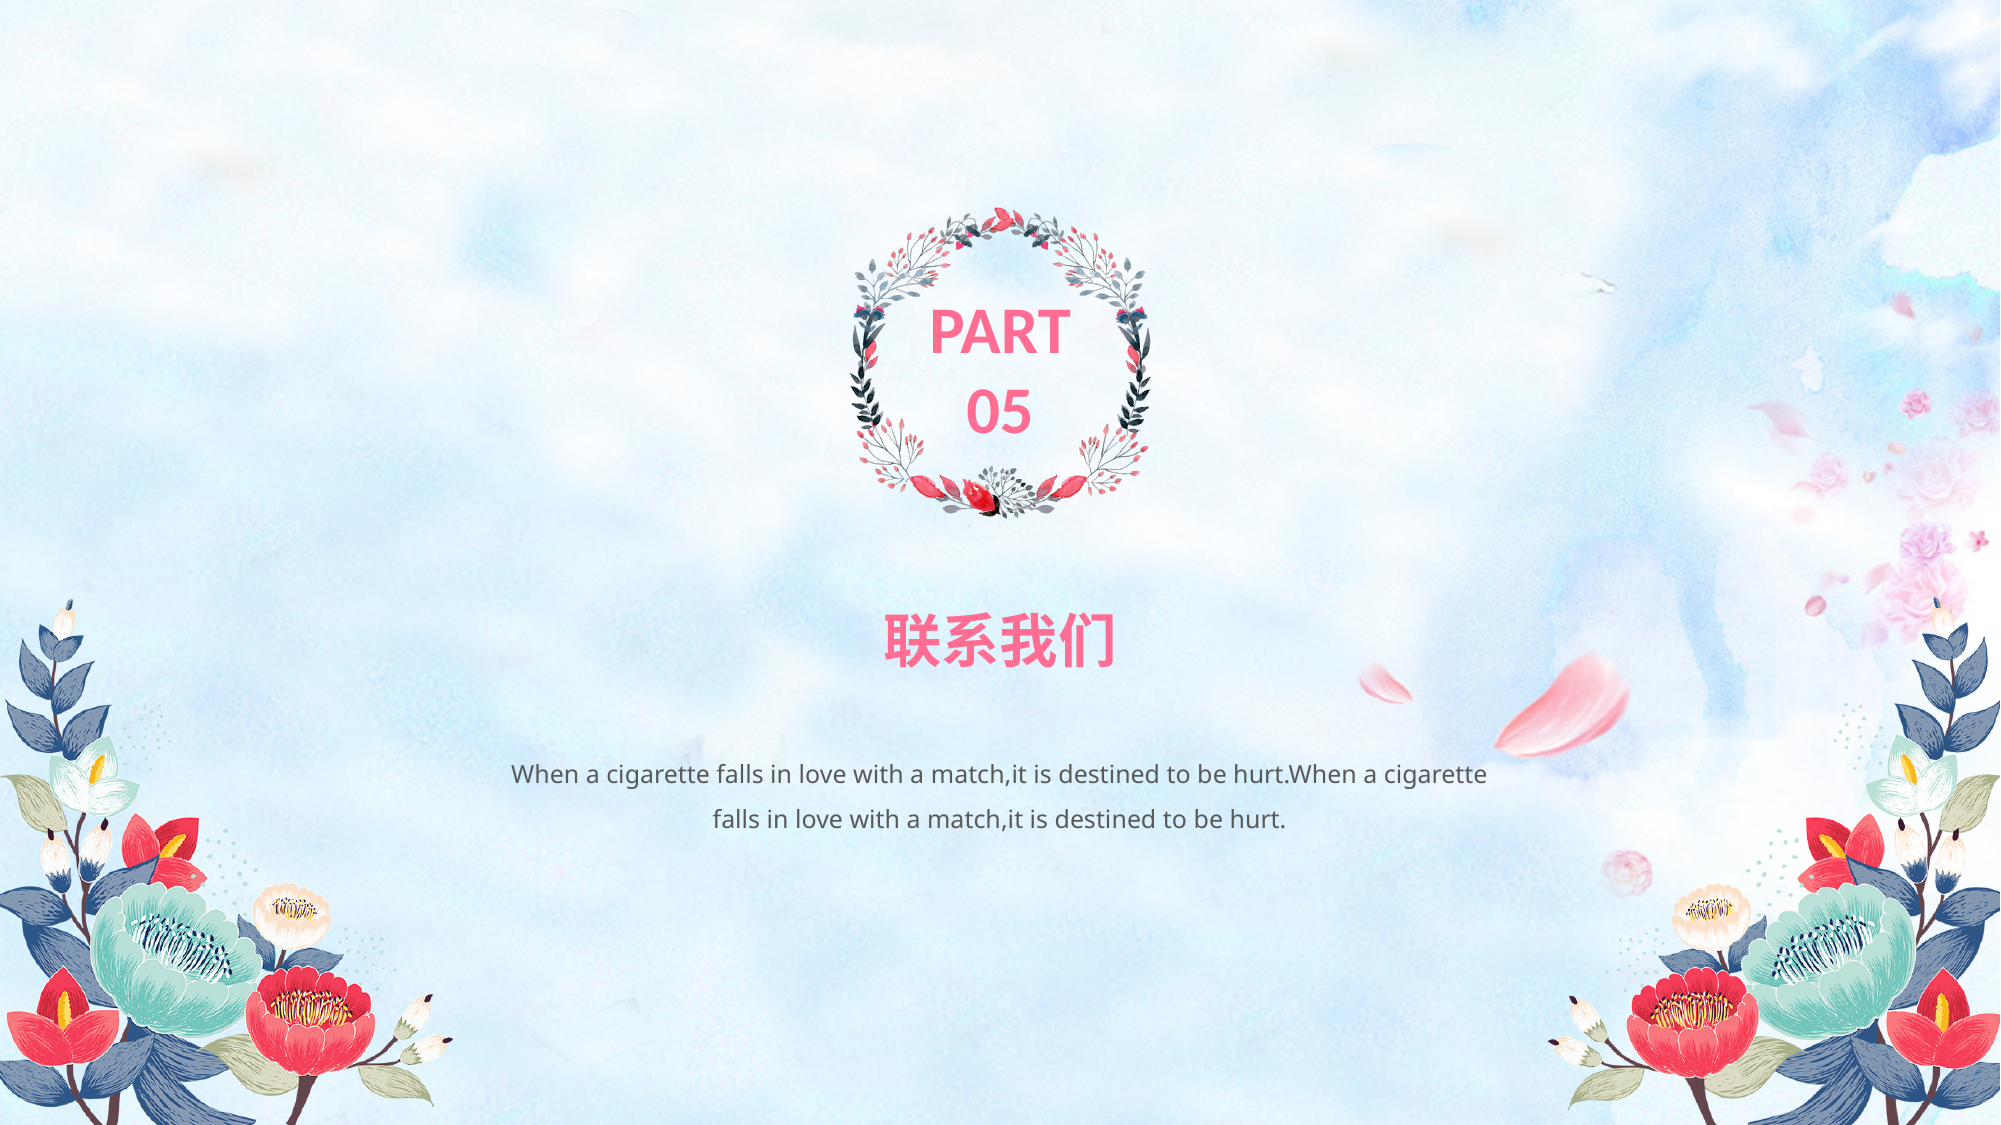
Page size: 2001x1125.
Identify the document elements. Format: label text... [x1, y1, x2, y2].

picture [0, 0, 2001, 1125]
text_box When a cigarette falls in love with a match,it is destined to be hurt.When a cigarette falls in love with a match,it is destined to be hurt. [480, 736, 1520, 842]
text_box 联系我们 [785, 597, 1215, 682]
